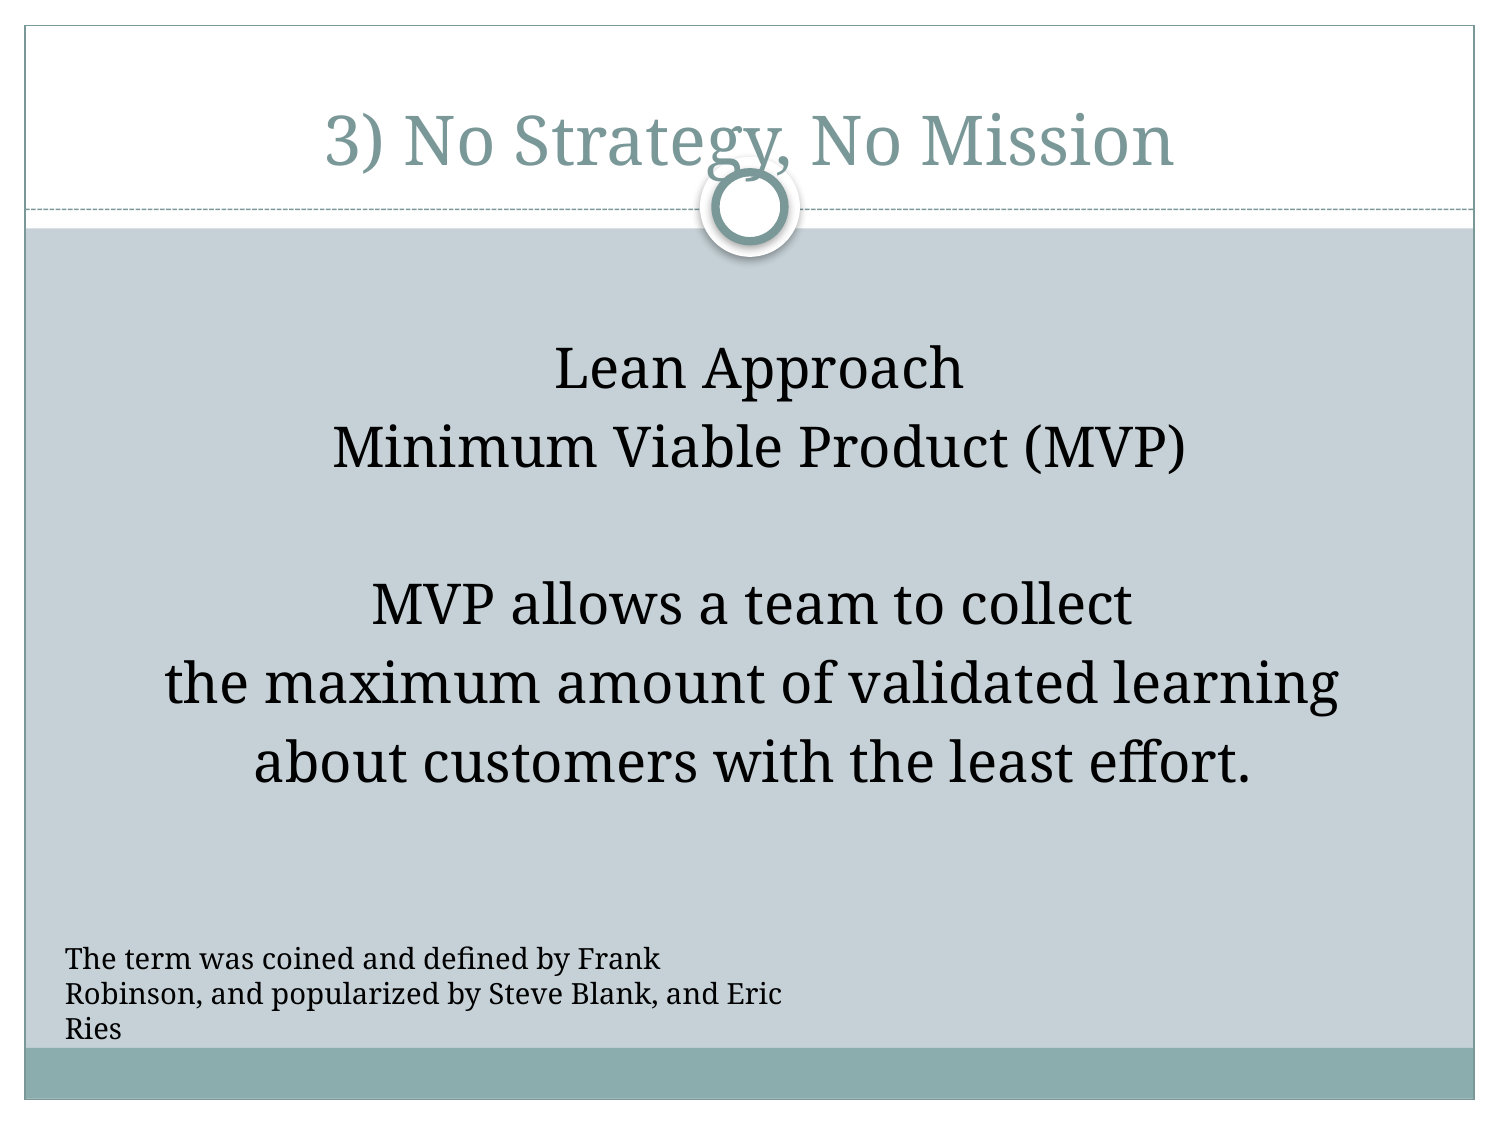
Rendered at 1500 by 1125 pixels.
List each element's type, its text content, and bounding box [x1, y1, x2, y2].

list Lean Approach Minimum Viable Product (MVP) MVP allows a team to collect the maximum amount of validated learning about customers with the least effort. [62, 324, 1458, 813]
text_box The term was coined and defined by Frank Robinson, and popularized by Steve Blank, and Eric Ries [49, 932, 800, 1053]
title 3) No Strategy, No Mission [50, 62, 1450, 187]
